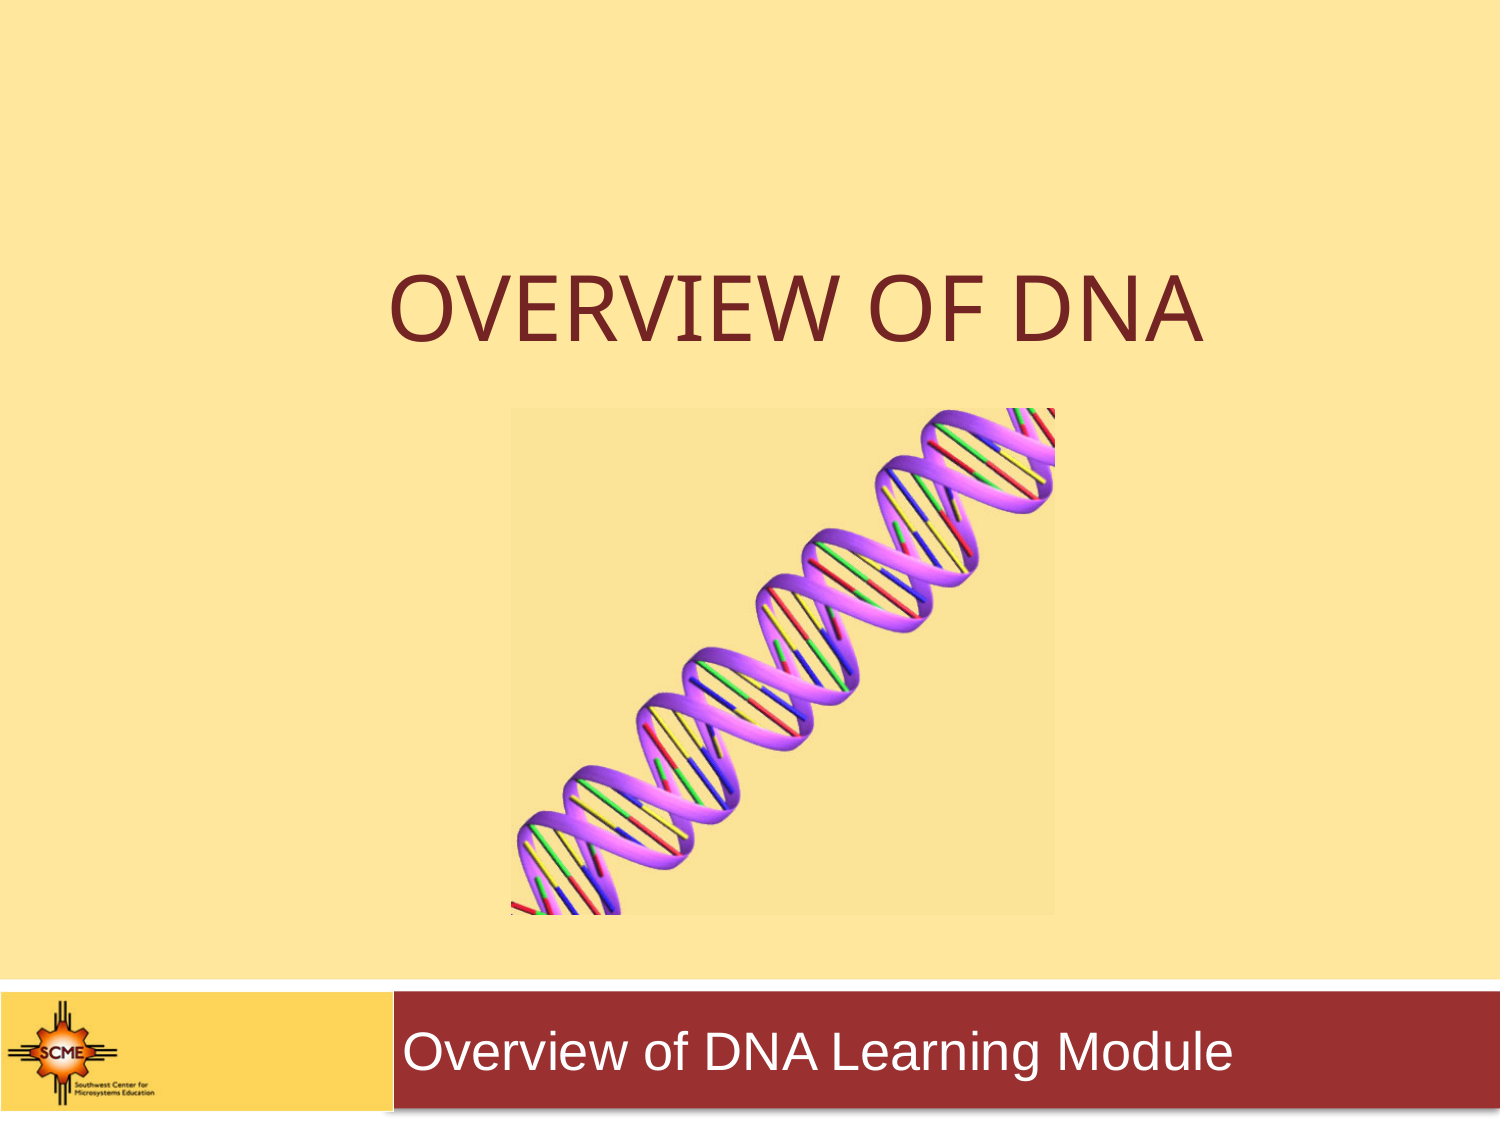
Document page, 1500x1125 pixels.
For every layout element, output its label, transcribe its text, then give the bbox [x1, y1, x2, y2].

title Overview of DNA [264, 67, 1327, 368]
picture [0, 991, 394, 1112]
subtitle Overview of DNA Learning Module [387, 992, 1488, 1105]
picture [511, 408, 1055, 915]
